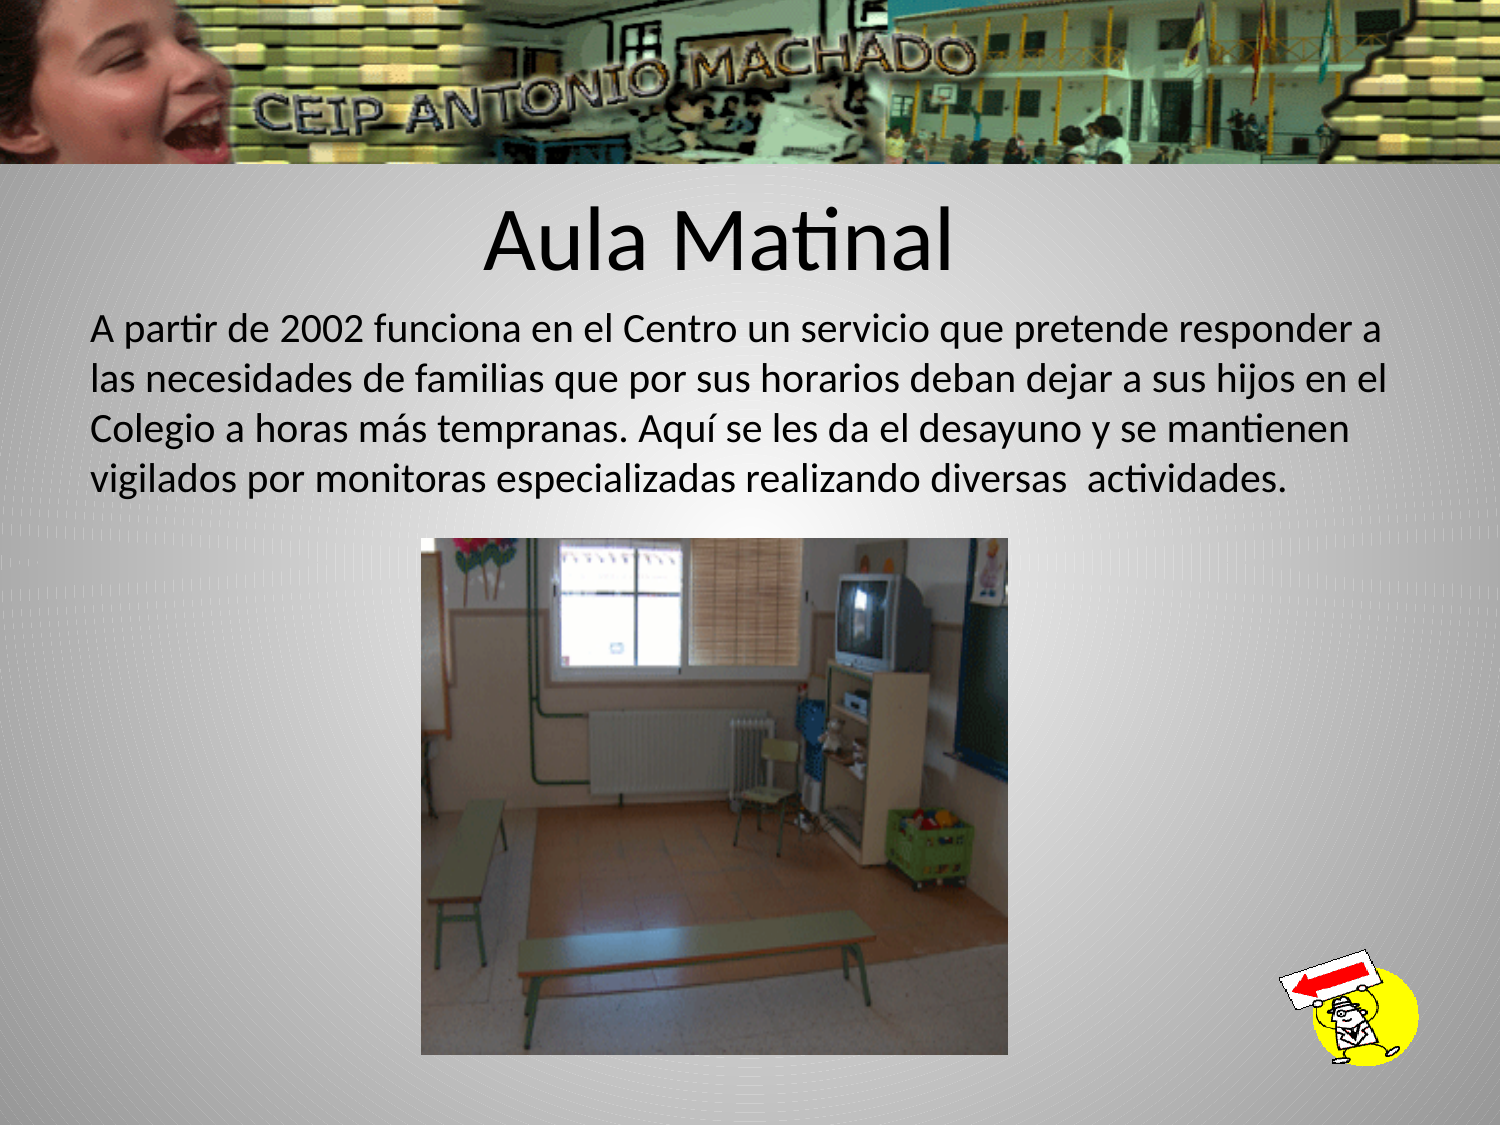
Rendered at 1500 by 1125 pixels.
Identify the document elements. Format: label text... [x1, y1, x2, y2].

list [0, 0, 1500, 165]
list A partir de 2002 funciona en el Centro un servicio que pretende responder a las necesidades de familias que por sus horarios deban dejar a sus hijos en el Colegio a horas más tempranas. Aquí se les da el desayuno y se mantienen vigilados por monitoras especializadas realizando diversas actividades. [74, 292, 1442, 1006]
picture [421, 538, 1008, 1055]
picture [1277, 948, 1435, 1067]
title Aula Matinal [468, 176, 1332, 292]
